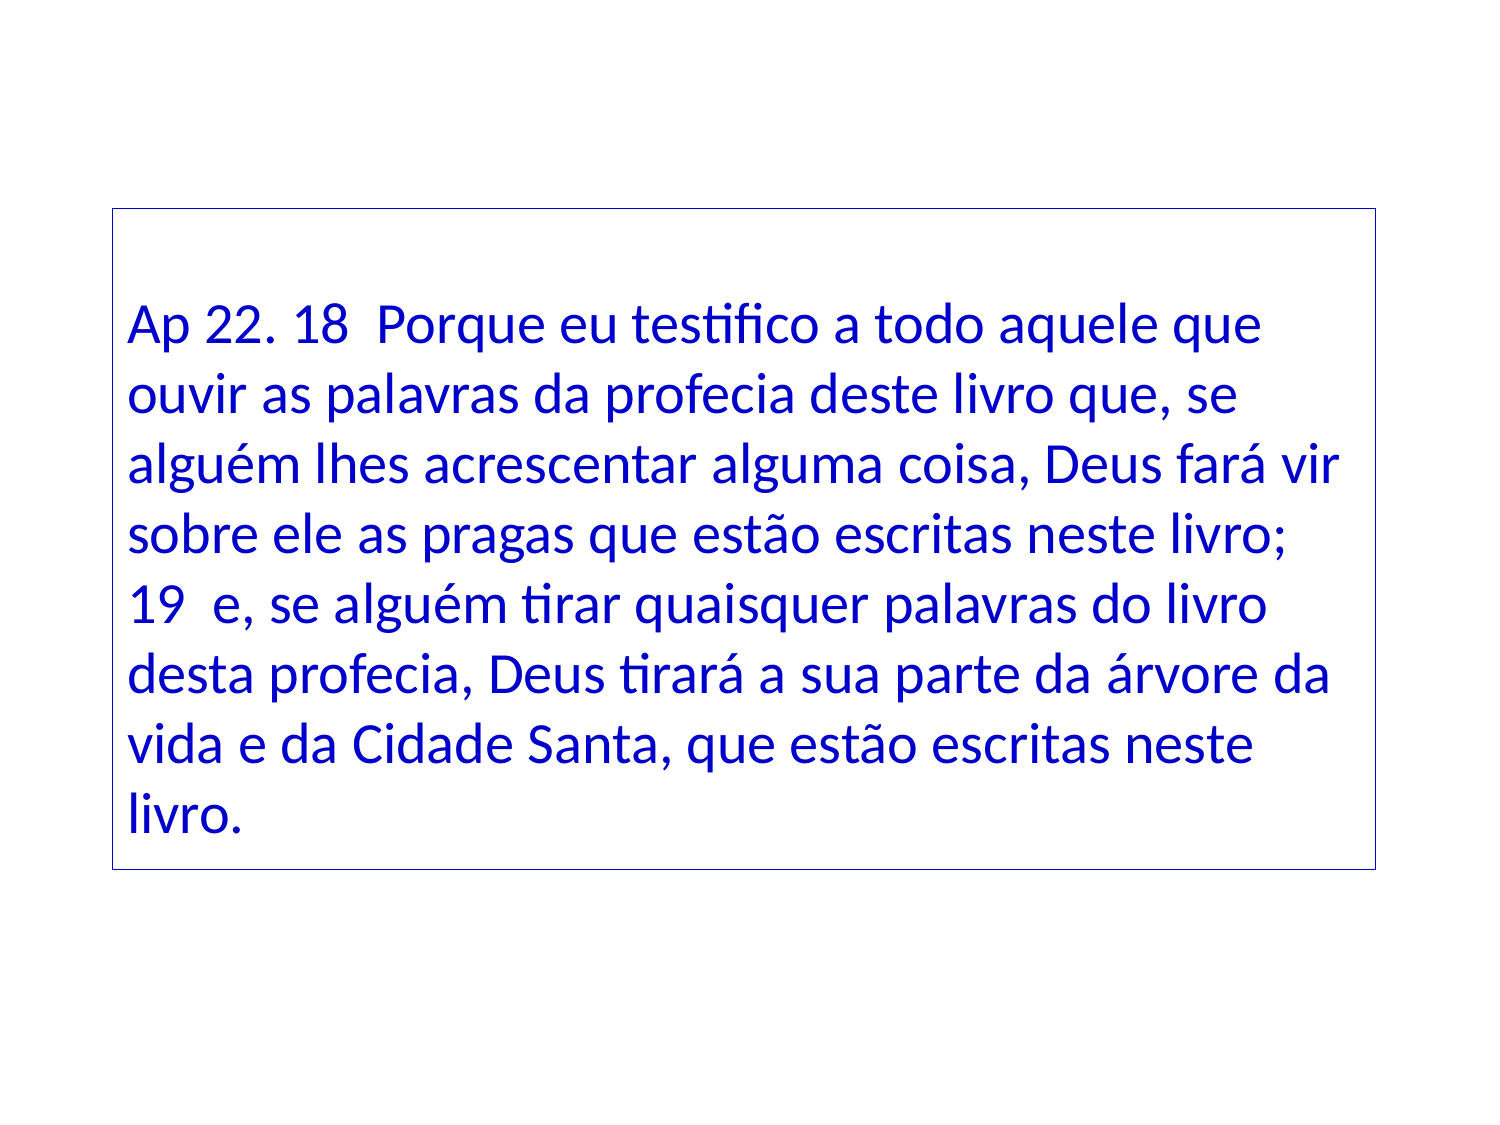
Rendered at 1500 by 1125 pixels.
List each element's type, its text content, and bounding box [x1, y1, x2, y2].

list Ap 22. 18 Porque eu testifico a todo aquele que ouvir as palavras da profecia deste livro que, se alguém lhes acrescentar alguma coisa, Deus fará vir sobre ele as pragas que estão escritas neste livro; 19 e, se alguém tirar quaisquer palavras do livro desta profecia, Deus tirará a sua parte da árvore da vida e da Cidade Santa, que estão escritas neste livro. [112, 208, 1376, 870]
